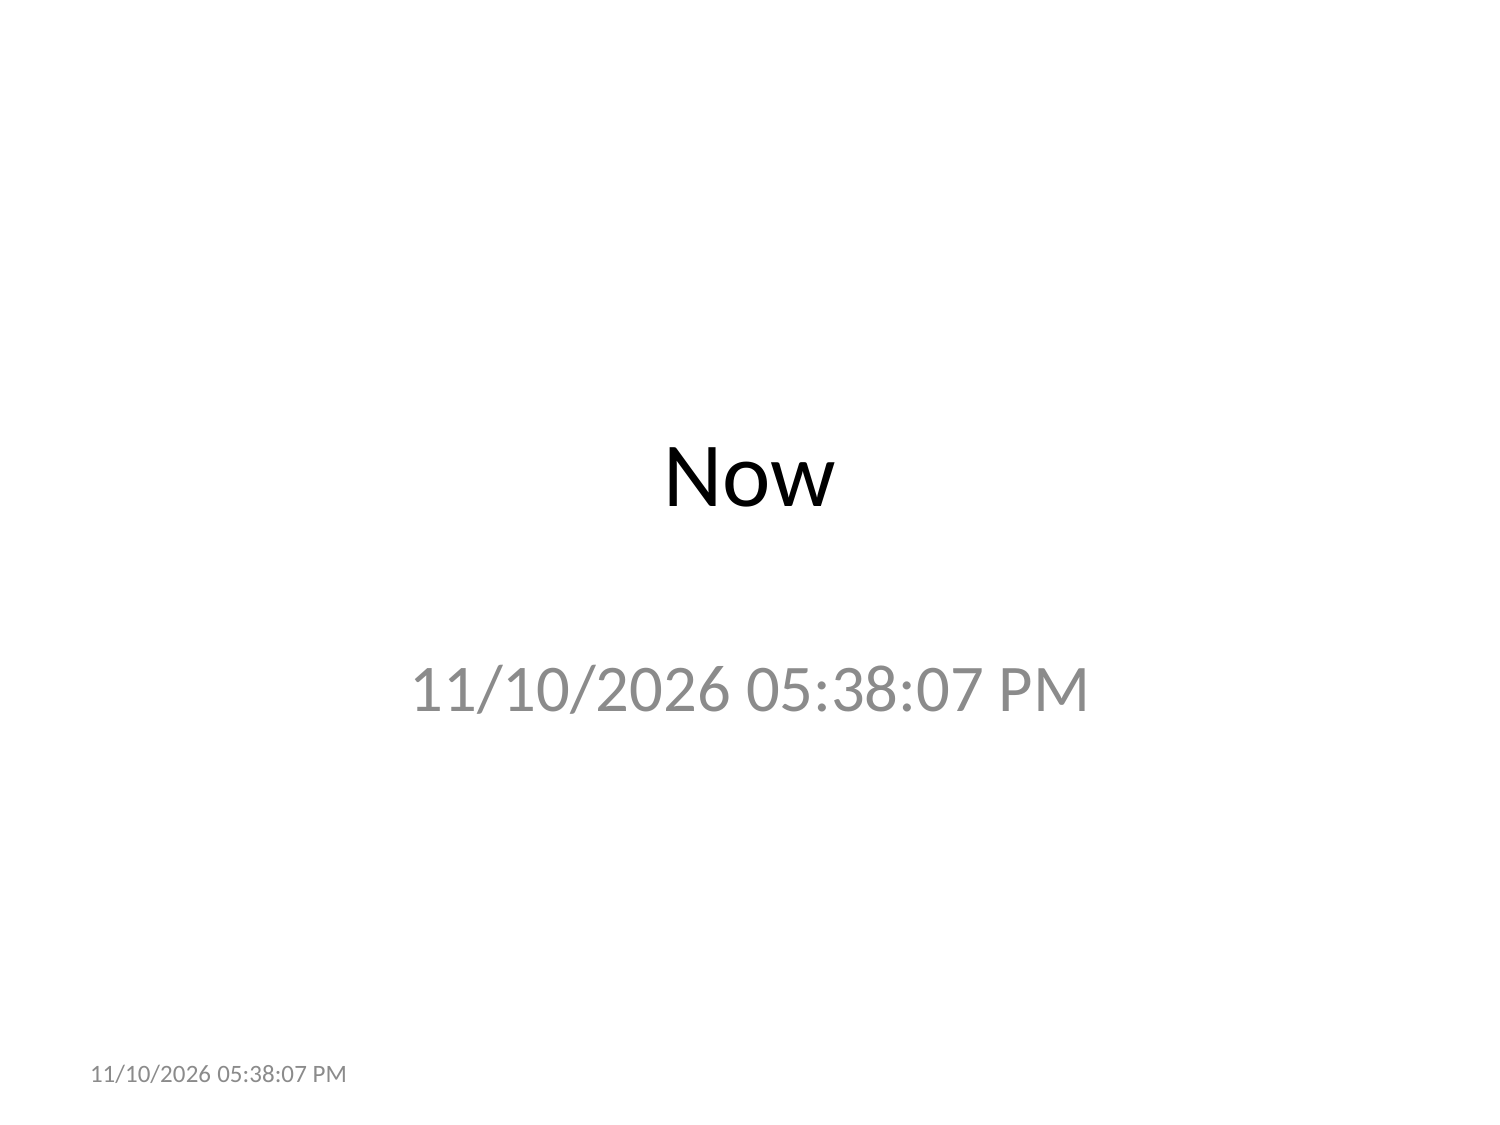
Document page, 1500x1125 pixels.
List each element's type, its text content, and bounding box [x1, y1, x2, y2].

subtitle 2011-12-19 10:20:04 AM [225, 637, 1275, 925]
title Now [112, 349, 1388, 591]
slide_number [75, 1042, 425, 1103]
